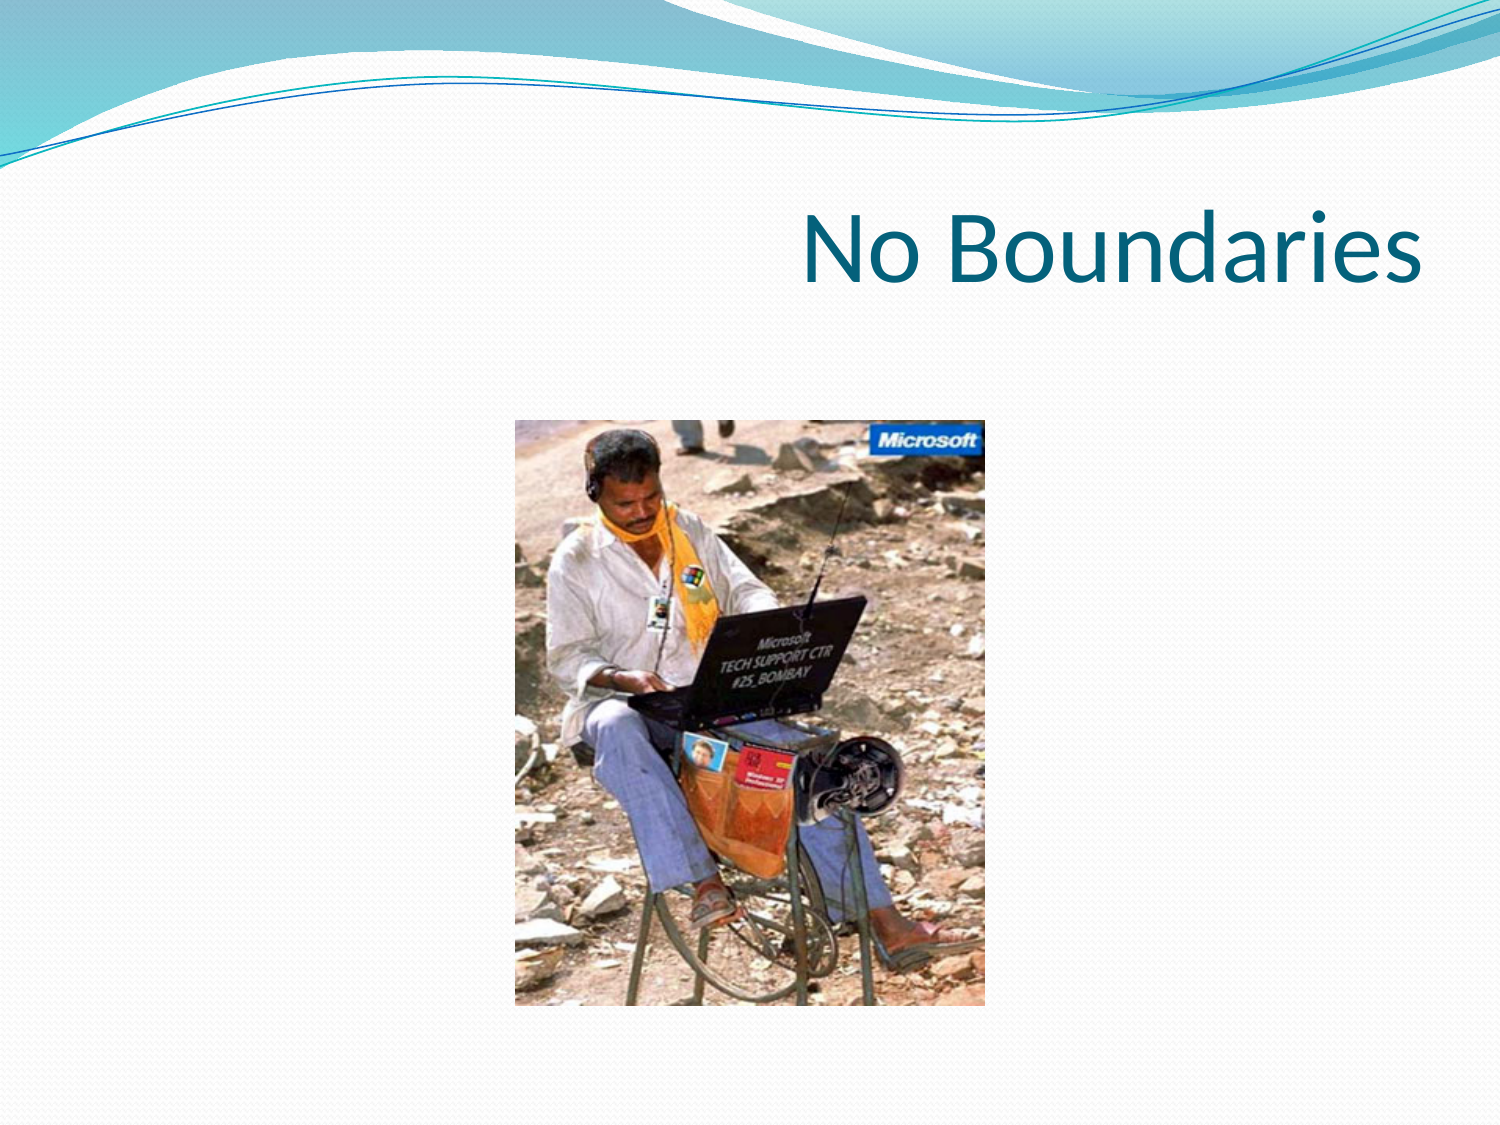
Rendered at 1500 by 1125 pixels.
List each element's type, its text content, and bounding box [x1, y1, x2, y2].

title No Boundaries [75, 115, 1425, 303]
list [515, 420, 985, 1006]
